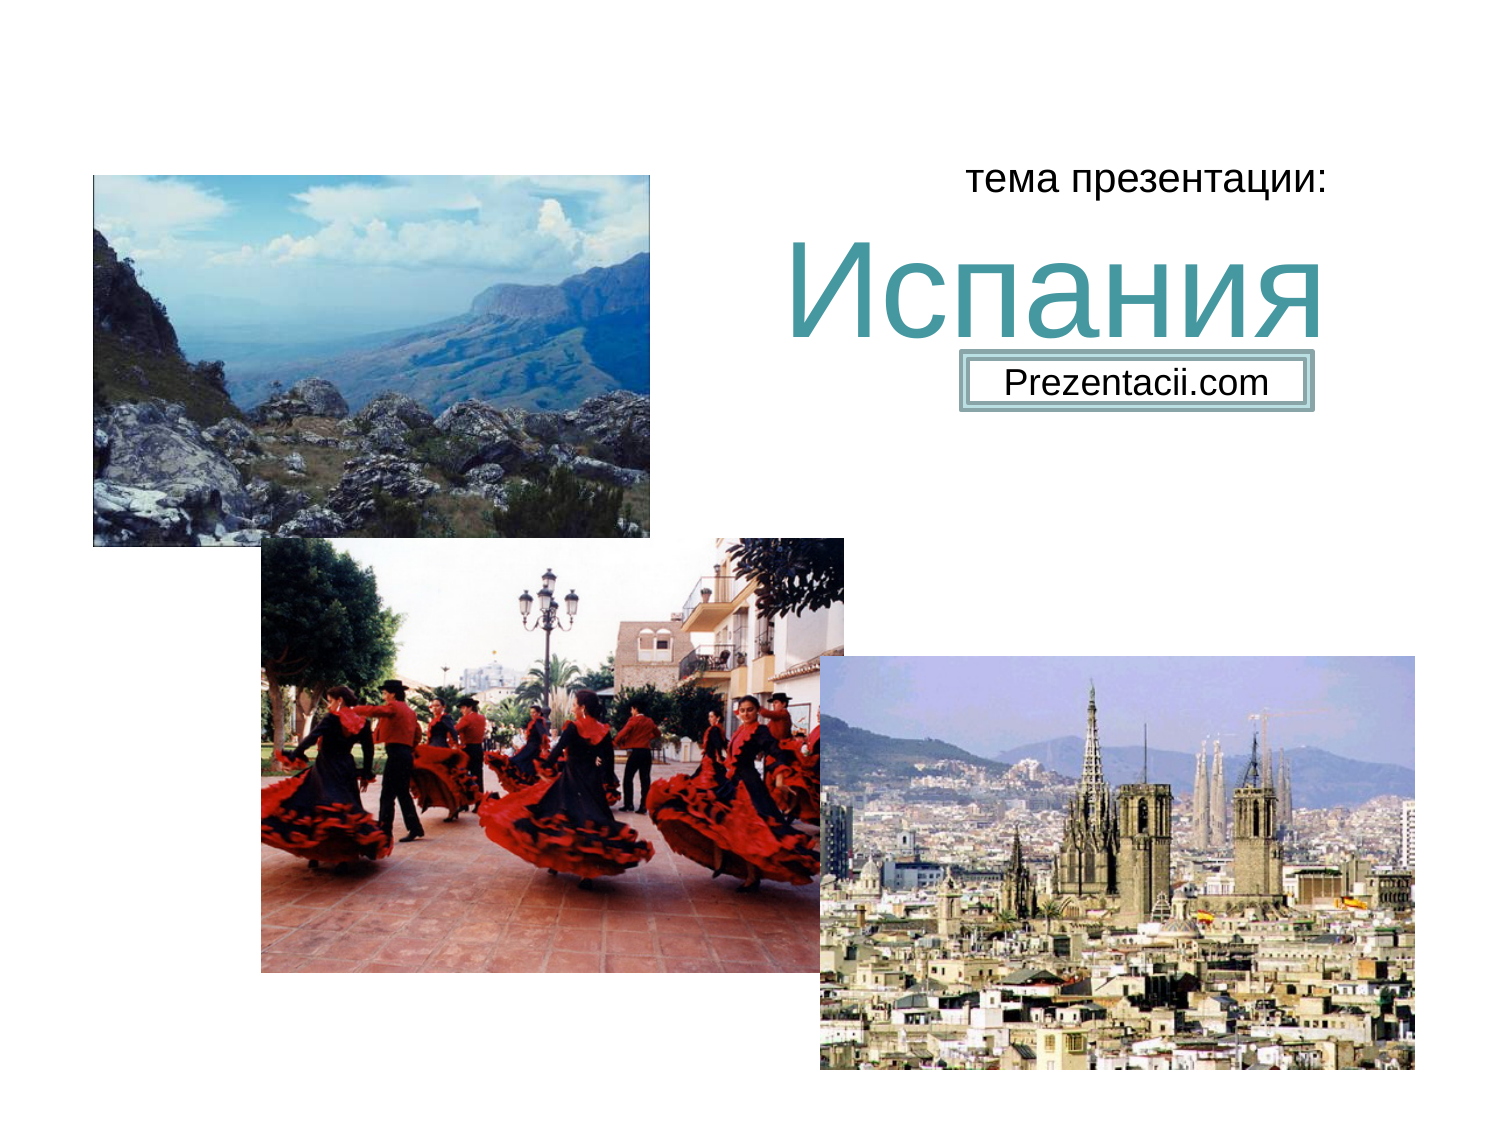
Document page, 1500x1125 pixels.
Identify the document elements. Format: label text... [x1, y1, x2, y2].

text_box Prezentacii.com [959, 349, 1315, 412]
title тема презентации: Испания [726, 163, 1344, 352]
picture [93, 175, 1415, 1070]
